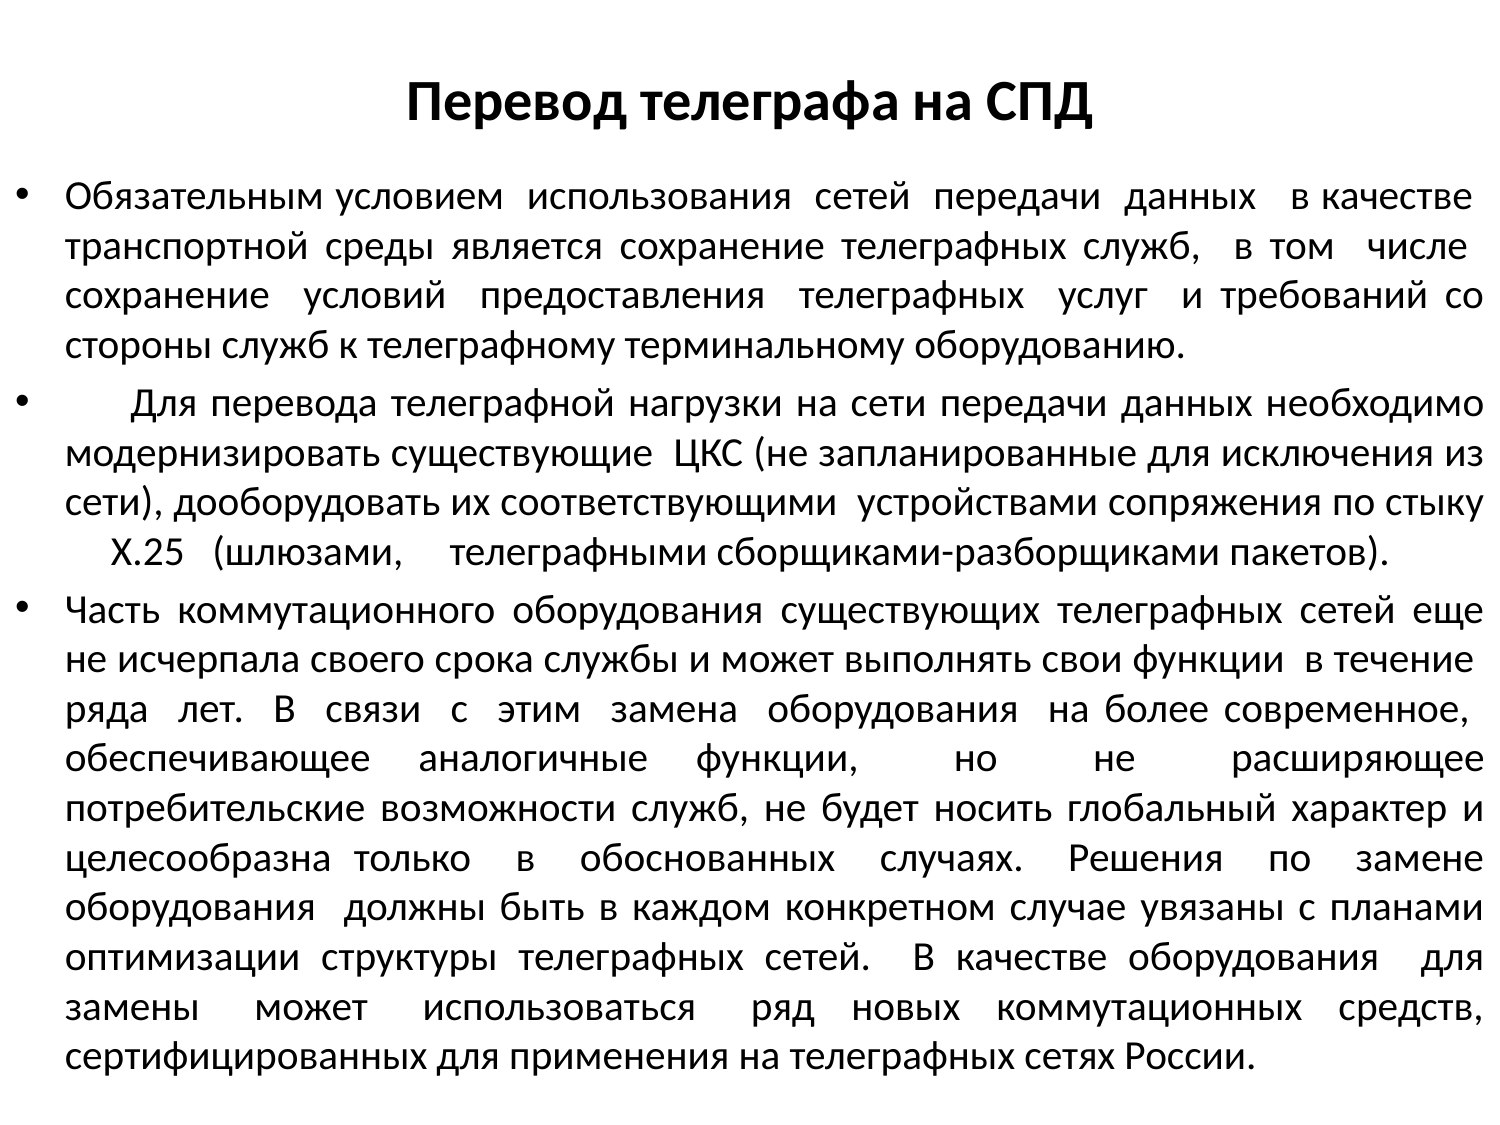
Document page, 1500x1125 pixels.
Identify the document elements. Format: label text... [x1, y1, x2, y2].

list Обязательным условием использования сетей передачи данных в качестве транспортной среды является сохранение телеграфных служб, в том числе сохранение условий предоставления телеграфных услуг и требований со стороны служб к телеграфному терминальному оборудованию. Для перевода телеграфной нагрузки на сети передачи данных необходимо модернизировать существующие ЦКС (не запланированные для исключения из сети), дооборудовать их соответствующими устройствами сопряжения по стыку X.25 (шлюзами, телеграфными сборщиками-разборщиками пакетов). Часть коммутационного оборудования существующих телеграфных сетей еще не исчерпала своего срока службы и может выполнять свои функции в течение ряда лет. В связи с этим замена оборудования на более современное, обеспечивающее аналогичные функции, но не расширяющее потребительские возможности служб, не будет носить глобальный характер и целесообразна только в обоснованных случаях. Решения по замене оборудования должны быть в каждом конкретном случае увязаны с планами оптимизации структуры телеграфных сетей. В качестве оборудования для замены может использоваться ряд новых коммутационных средств, сертифицированных для применения на телеграфных сетях России. [0, 160, 1500, 1125]
title Перевод телеграфа на СПД [75, 45, 1425, 149]
